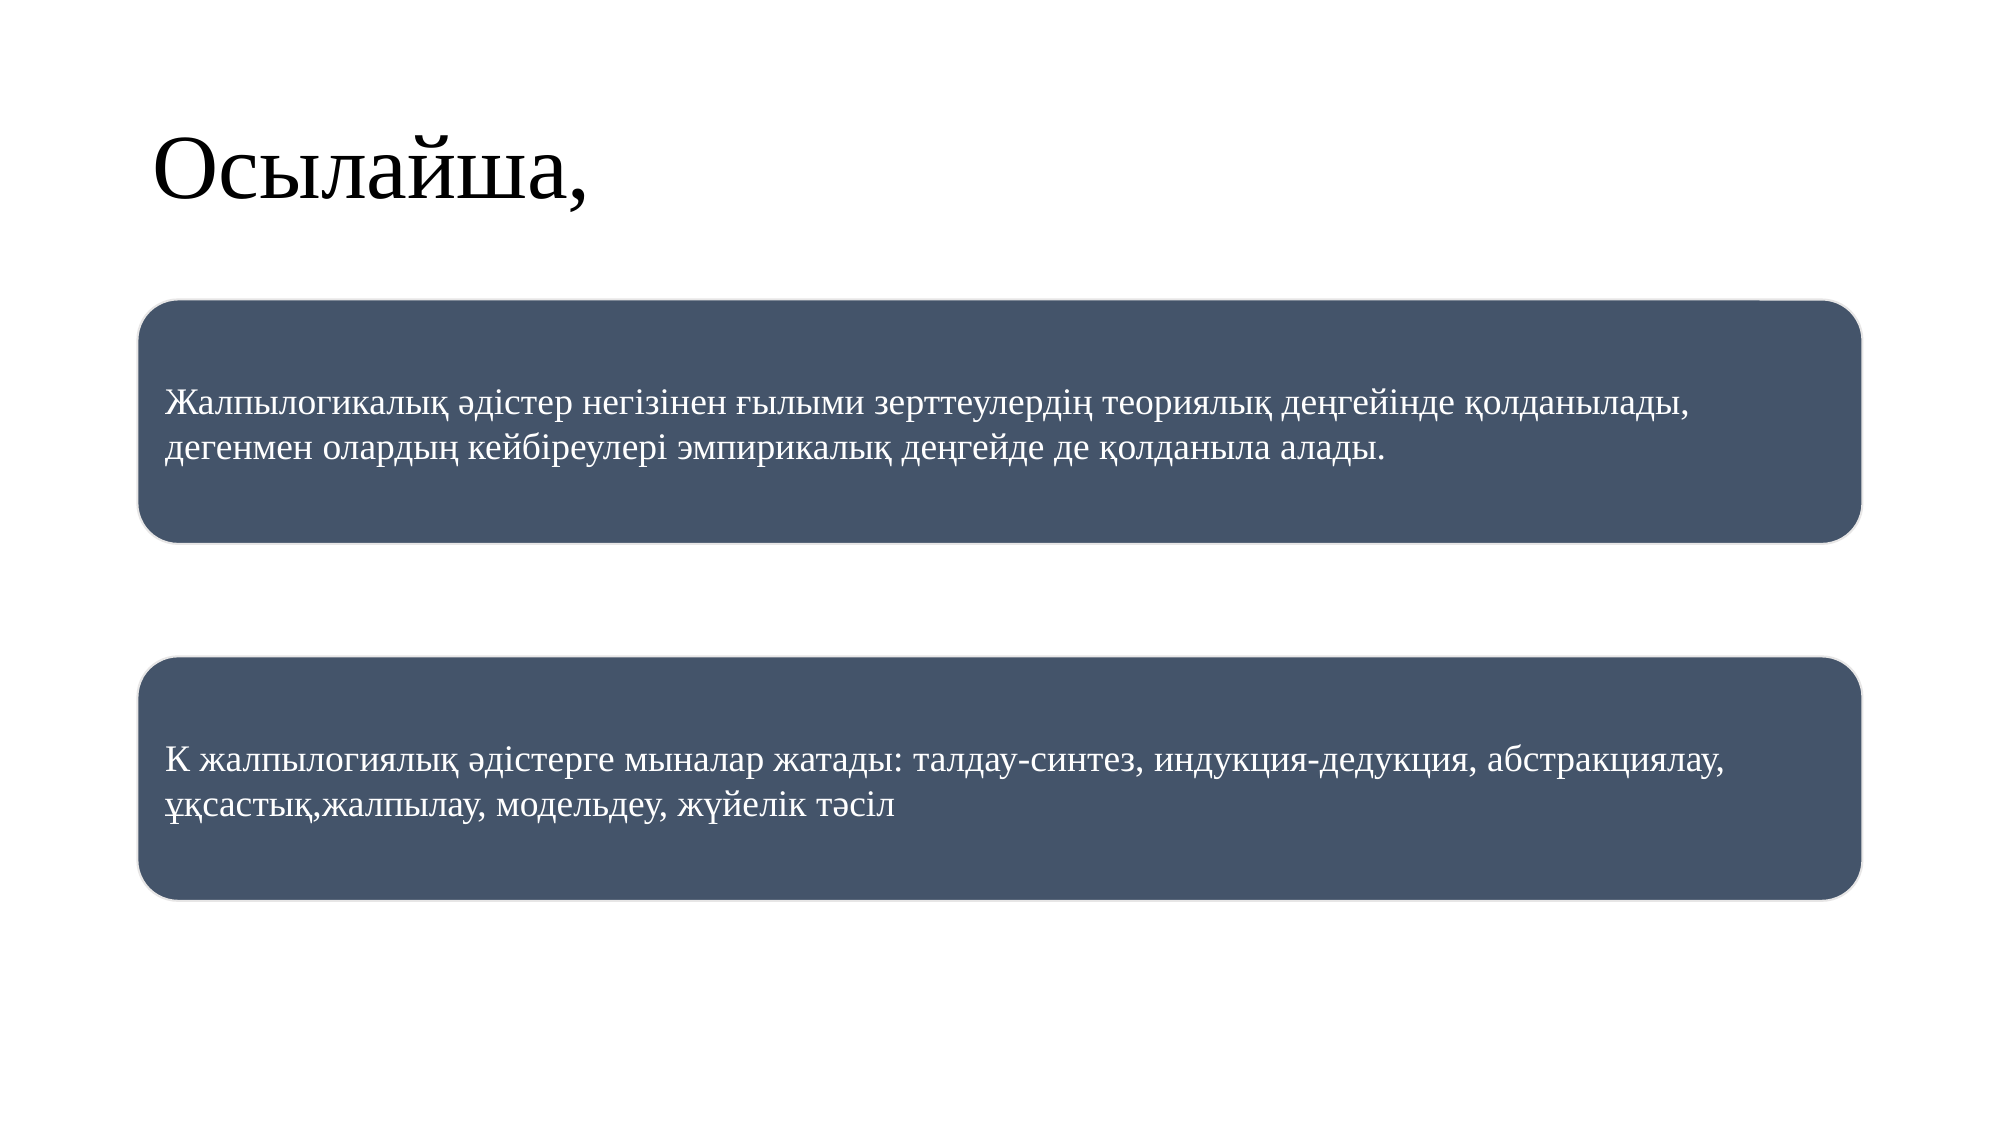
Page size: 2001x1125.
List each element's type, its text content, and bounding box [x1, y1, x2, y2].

title Осылайша, [137, 59, 1863, 278]
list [137, 299, 1863, 1014]
